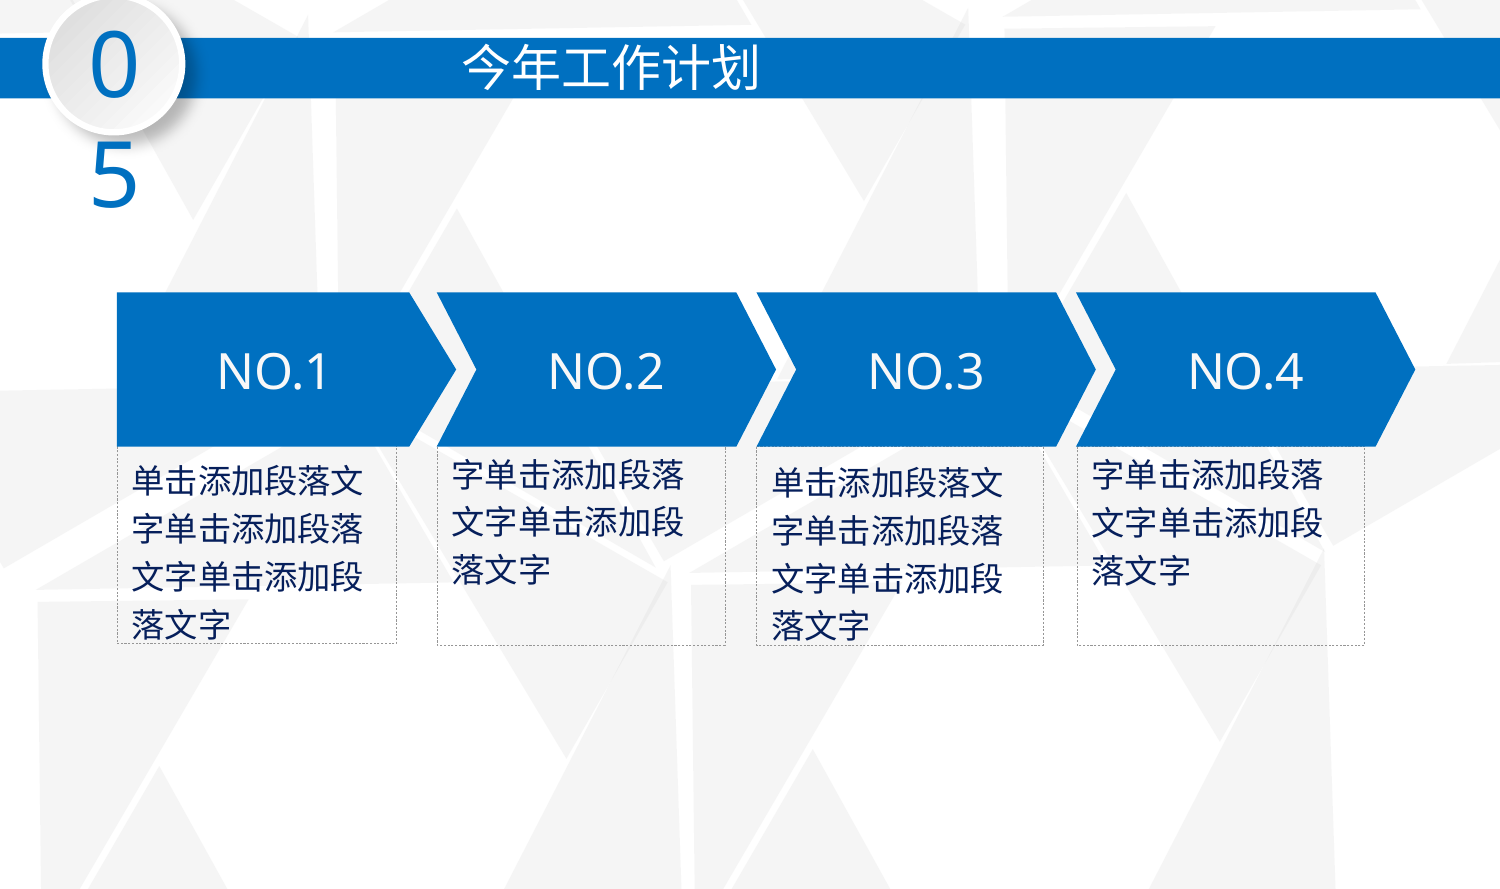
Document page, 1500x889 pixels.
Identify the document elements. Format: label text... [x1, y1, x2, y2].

text_box [0, 37, 40, 99]
text_box NO.4 [1075, 292, 1416, 447]
text_box 单击添加段落文字单击添加段落文字单击添加段落文字 [437, 447, 725, 645]
text_box 今年工作计划 [318, 24, 904, 109]
text_box 单击添加段落文字单击添加段落文字单击添加段落文字 [1076, 447, 1365, 645]
text_box 单击添加段落文字单击添加段落文字单击添加段落文字 [116, 447, 397, 644]
text_box 单击添加段落文字单击添加段落文字单击添加段落文字 [756, 447, 1043, 646]
text_box [904, 37, 1500, 99]
text_box NO.1 [116, 292, 457, 447]
text_box [195, 37, 318, 99]
text_box NO.3 [756, 292, 1096, 447]
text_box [45, 0, 183, 133]
text_box NO.2 [436, 292, 777, 447]
